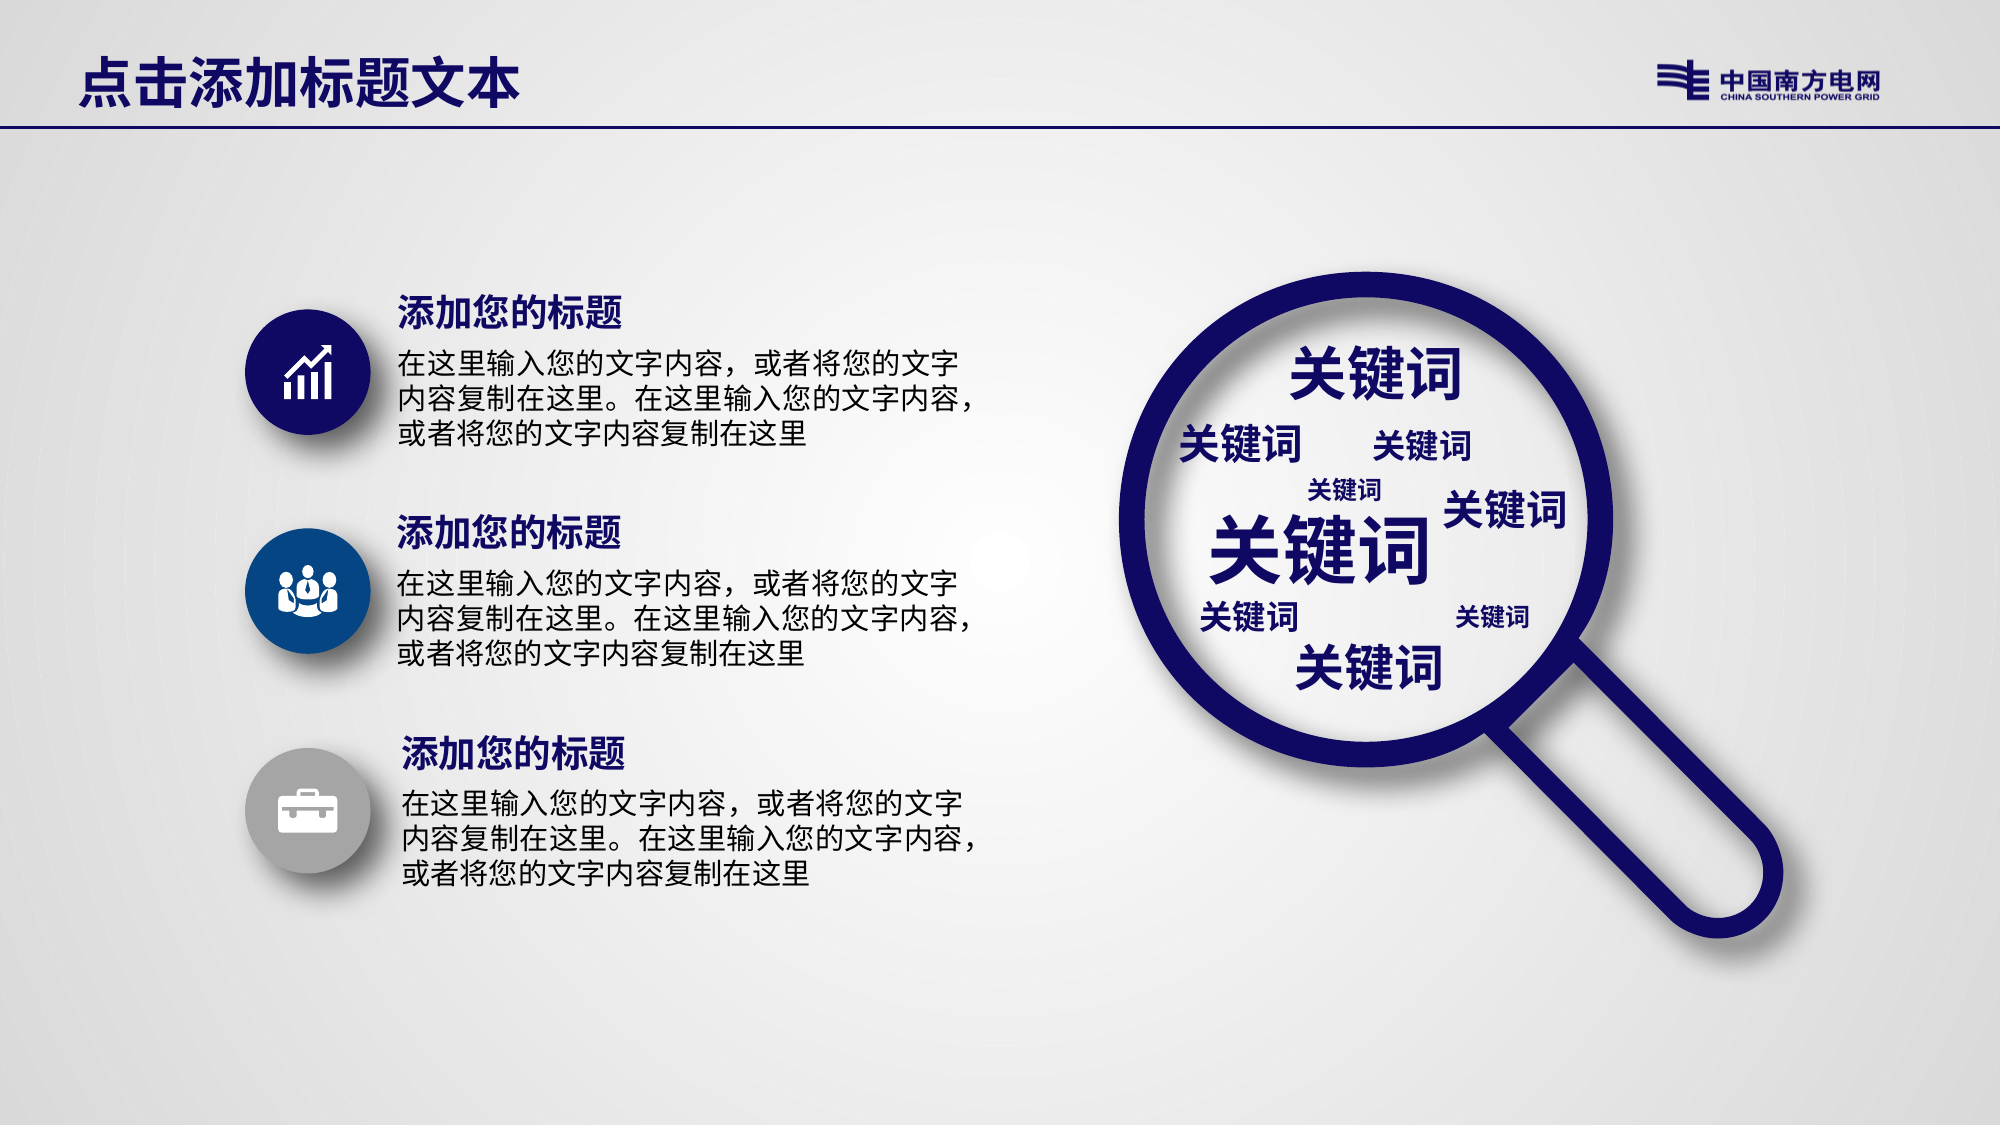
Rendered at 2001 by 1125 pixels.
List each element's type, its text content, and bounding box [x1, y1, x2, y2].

text_box [284, 345, 332, 379]
picture [1634, 40, 1920, 124]
text_box [324, 362, 332, 400]
text_box 关键词 [1176, 496, 1465, 602]
text_box 关键词 [1422, 476, 1589, 541]
text_box [1117, 270, 1785, 940]
text_box [244, 308, 372, 436]
text_box 在这里输入您的文字内容，或者将您的文字内容复制在这里。在这里输入您的文字内容，或者将您的文字内容复制在这里 [386, 778, 979, 898]
text_box 点击添加标题文本 [63, 40, 537, 122]
text_box 关键词 [1279, 466, 1411, 512]
text_box [284, 382, 291, 400]
text_box 添加您的标题 [382, 501, 749, 562]
text_box 关键词 [1158, 410, 1324, 476]
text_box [278, 564, 338, 618]
text_box [311, 372, 318, 400]
text_box 关键词 [1427, 593, 1560, 639]
text_box 关键词 [1272, 629, 1468, 705]
text_box 关键词 [1351, 417, 1494, 473]
text_box [244, 746, 372, 875]
text_box 添加您的标题 [383, 281, 750, 342]
text_box [278, 788, 338, 833]
text_box 在这里输入您的文字内容，或者将您的文字内容复制在这里。在这里输入您的文字内容，或者将您的文字内容复制在这里 [383, 337, 976, 458]
text_box [297, 375, 305, 400]
text_box 添加您的标题 [386, 722, 753, 782]
text_box 关键词 [1258, 329, 1494, 415]
text_box [244, 527, 372, 655]
text_box 在这里输入您的文字内容，或者将您的文字内容复制在这里。在这里输入您的文字内容，或者将您的文字内容复制在这里 [382, 557, 975, 678]
text_box 关键词 [1178, 588, 1321, 644]
